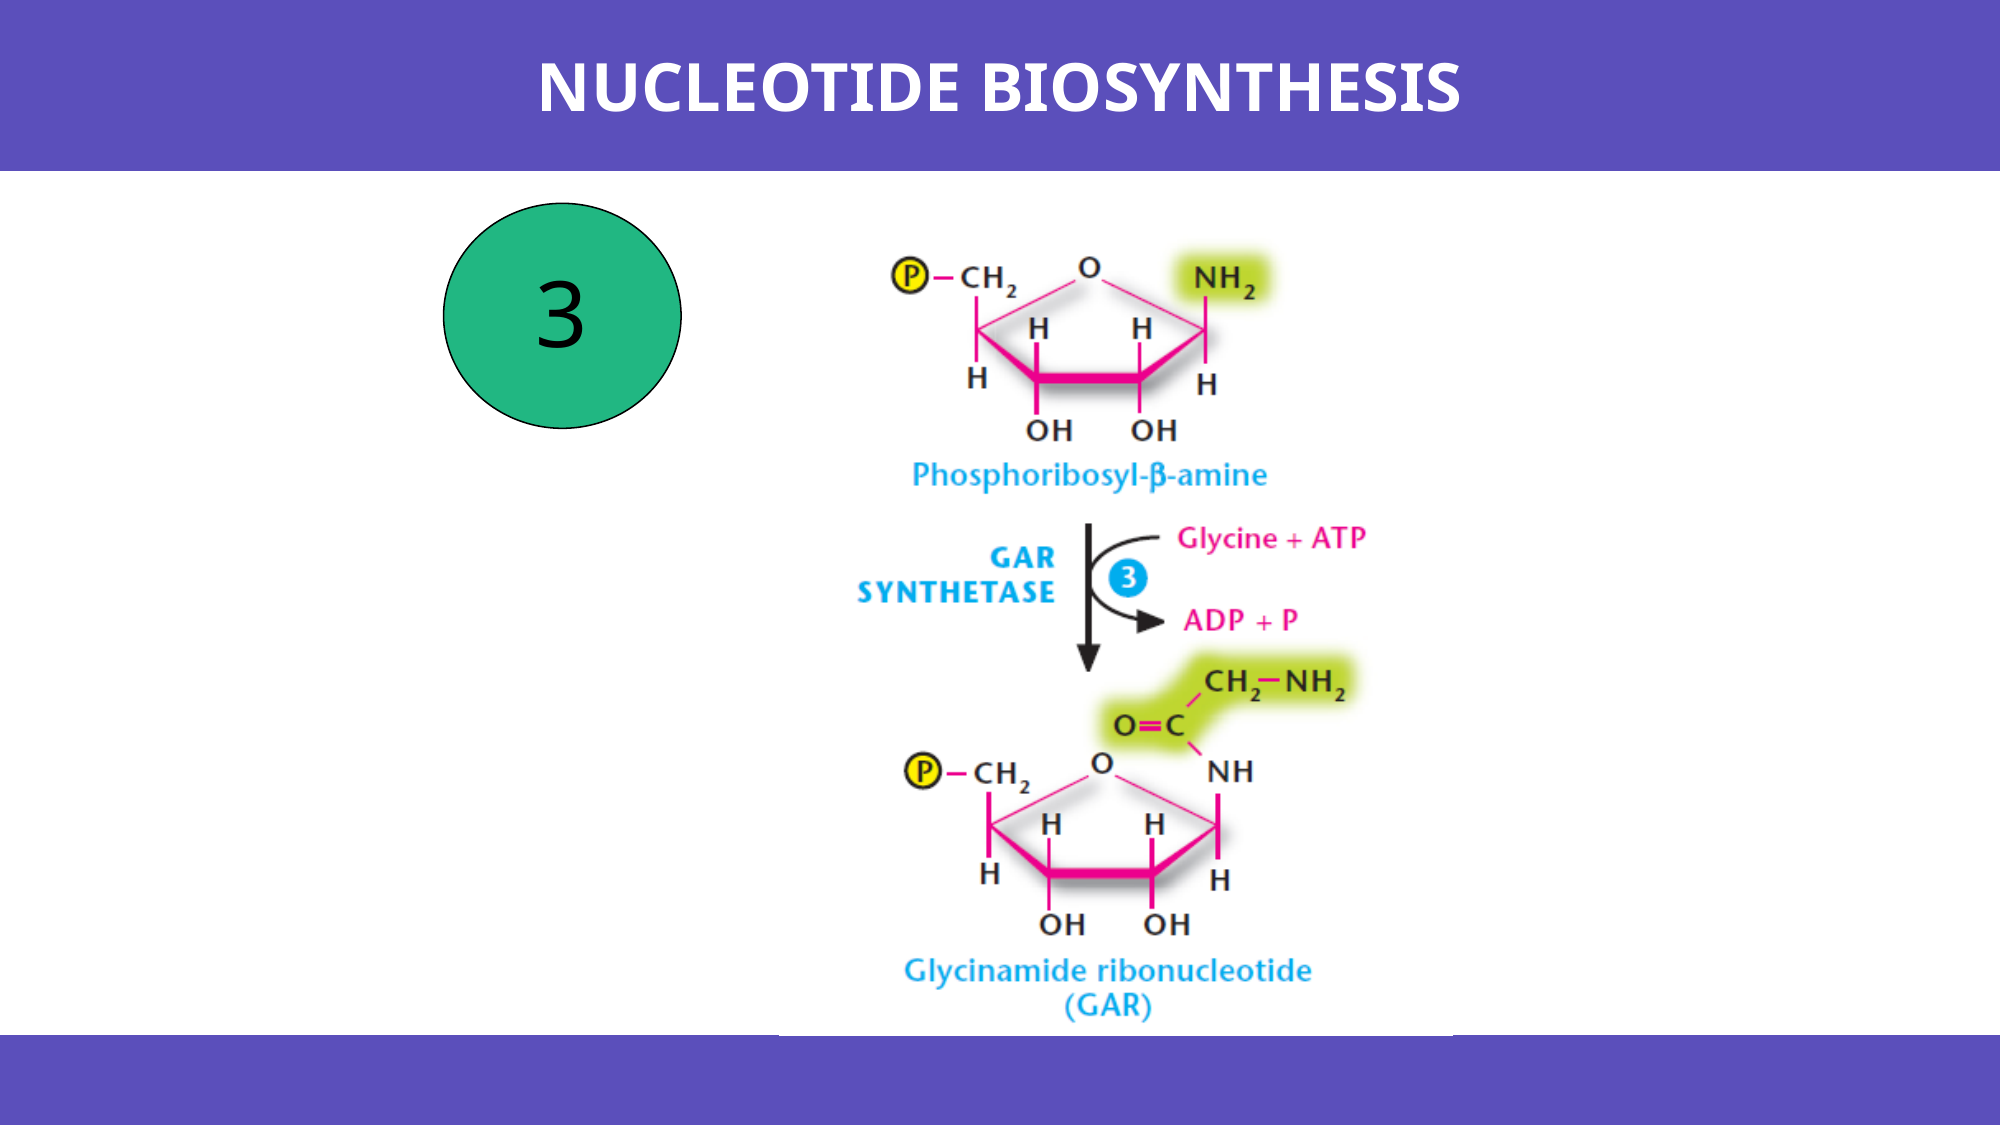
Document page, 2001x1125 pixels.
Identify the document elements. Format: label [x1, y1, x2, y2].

picture [0, 0, 2000, 171]
picture [0, 224, 2000, 1125]
text_box [443, 203, 682, 429]
